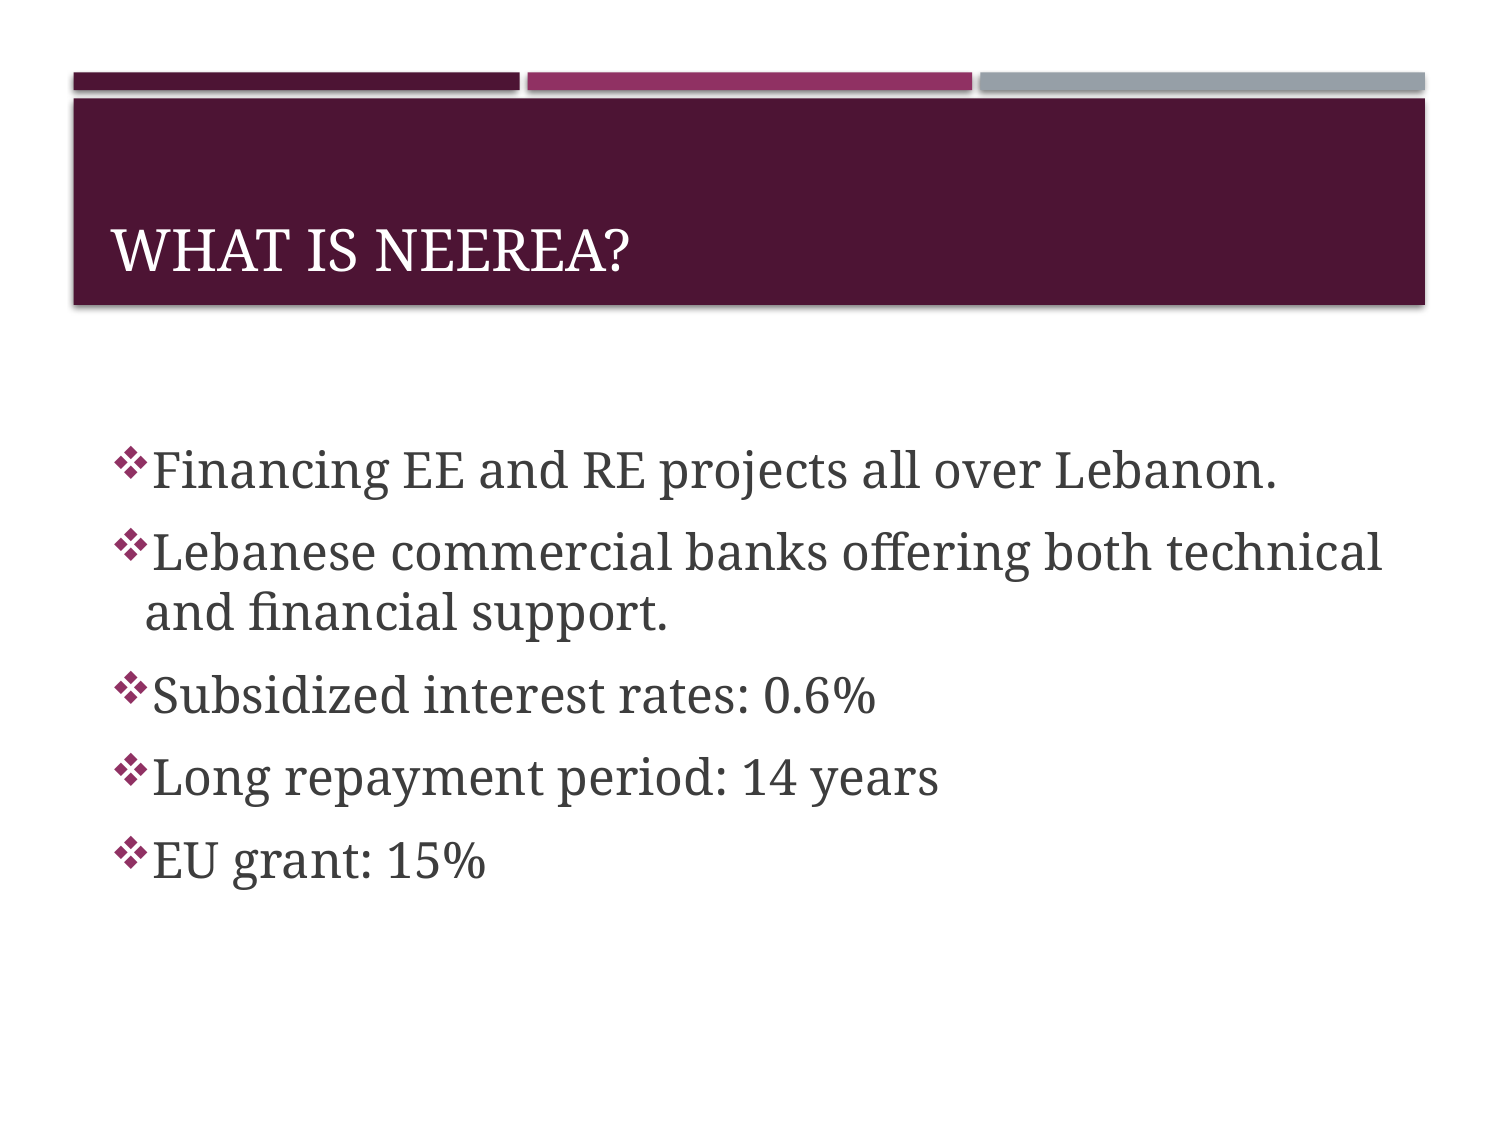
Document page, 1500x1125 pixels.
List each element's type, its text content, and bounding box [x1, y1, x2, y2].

title What is NEEREA? [95, 112, 1406, 291]
list Financing EE and RE projects all over Lebanon. Lebanese commercial banks offering both technical and financial support. Subsidized interest rates: 0.6% Long repayment period: 14 years EU grant: 15% [95, 365, 1406, 962]
